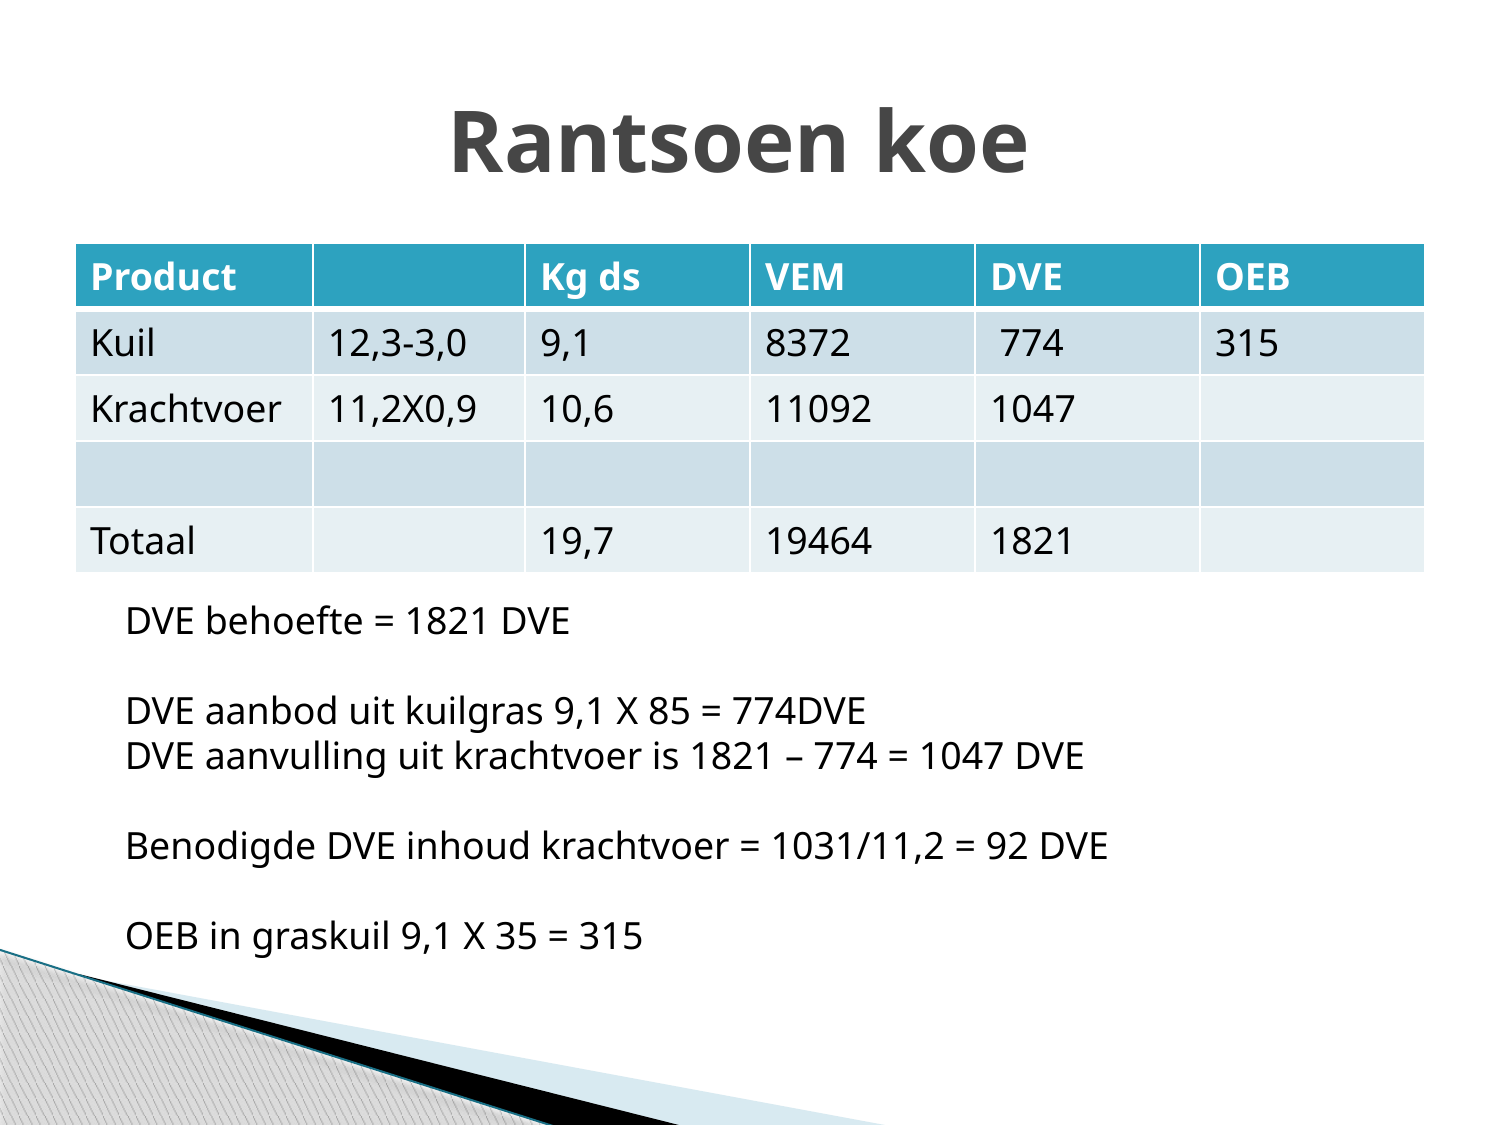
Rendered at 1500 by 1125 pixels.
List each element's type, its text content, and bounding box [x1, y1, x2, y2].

table_cell Krachtvoer [76, 376, 312, 440]
text_box DVE behoefte = 1821 DVE DVE aanbod uit kuilgras 9,1 X 85 = 774DVE DVE aanvulling uit krachtvoer is 1821 – 774 = 1047 DVE Benodigde DVE inhoud krachtvoer = 1031/11,2 = 92 DVE OEB in graskuil 9,1 X 35 = 315 [100, 589, 1247, 965]
table_cell Kuil [76, 312, 312, 374]
table_header OEB [1201, 244, 1424, 306]
table_cell 9,1 [526, 312, 749, 374]
table_cell [1201, 442, 1424, 506]
table_header DVE [976, 244, 1199, 306]
table_cell 774 [976, 312, 1199, 374]
table_cell [1201, 376, 1424, 440]
table_cell 1047 [976, 376, 1199, 440]
table_cell [314, 508, 524, 572]
table_cell 315 [1201, 312, 1424, 374]
table_cell 1821 [976, 508, 1199, 572]
table_header Product [76, 244, 312, 306]
table_cell 11092 [751, 376, 974, 440]
table_cell [526, 442, 749, 506]
table_cell [1201, 508, 1424, 572]
table_cell [751, 442, 974, 506]
table_header VEM [751, 244, 974, 306]
table_cell Totaal [76, 508, 312, 572]
table_header Kg ds [526, 244, 749, 306]
table_cell 11,2X0,9 [314, 376, 524, 440]
table_cell 19464 [751, 508, 974, 572]
table_header [314, 244, 524, 306]
table_cell [976, 442, 1199, 506]
table_cell 10,6 [526, 376, 749, 440]
title Rantsoen koe [75, 45, 1425, 233]
table_cell 12,3-3,0 [314, 312, 524, 374]
table_cell 19,7 [526, 508, 749, 572]
table_cell [314, 442, 524, 506]
table_cell 8372 [751, 312, 974, 374]
table_cell [76, 442, 312, 506]
